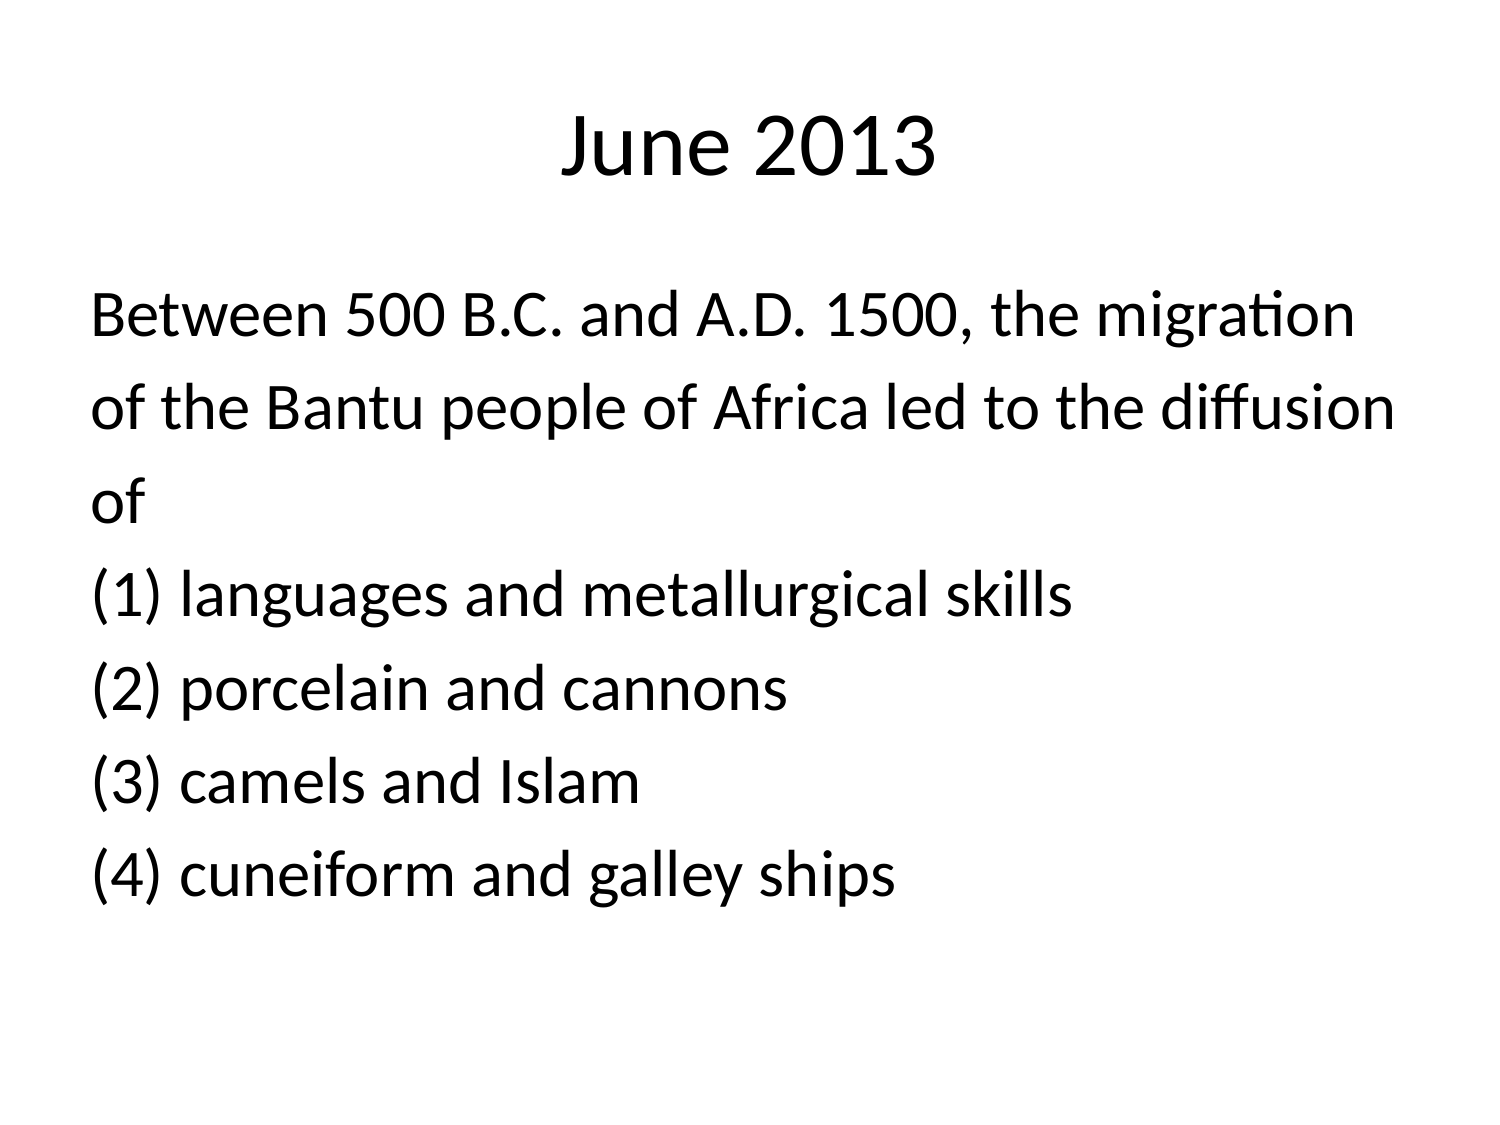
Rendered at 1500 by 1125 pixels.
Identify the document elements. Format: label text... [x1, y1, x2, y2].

title June 2013 [75, 45, 1425, 233]
list Between 500 B.C. and A.D. 1500, the migration of the Bantu people of Africa led to the diffusion of (1) languages and metallurgical skills (2) porcelain and cannons (3) camels and Islam (4) cuneiform and galley ships [75, 262, 1425, 1005]
